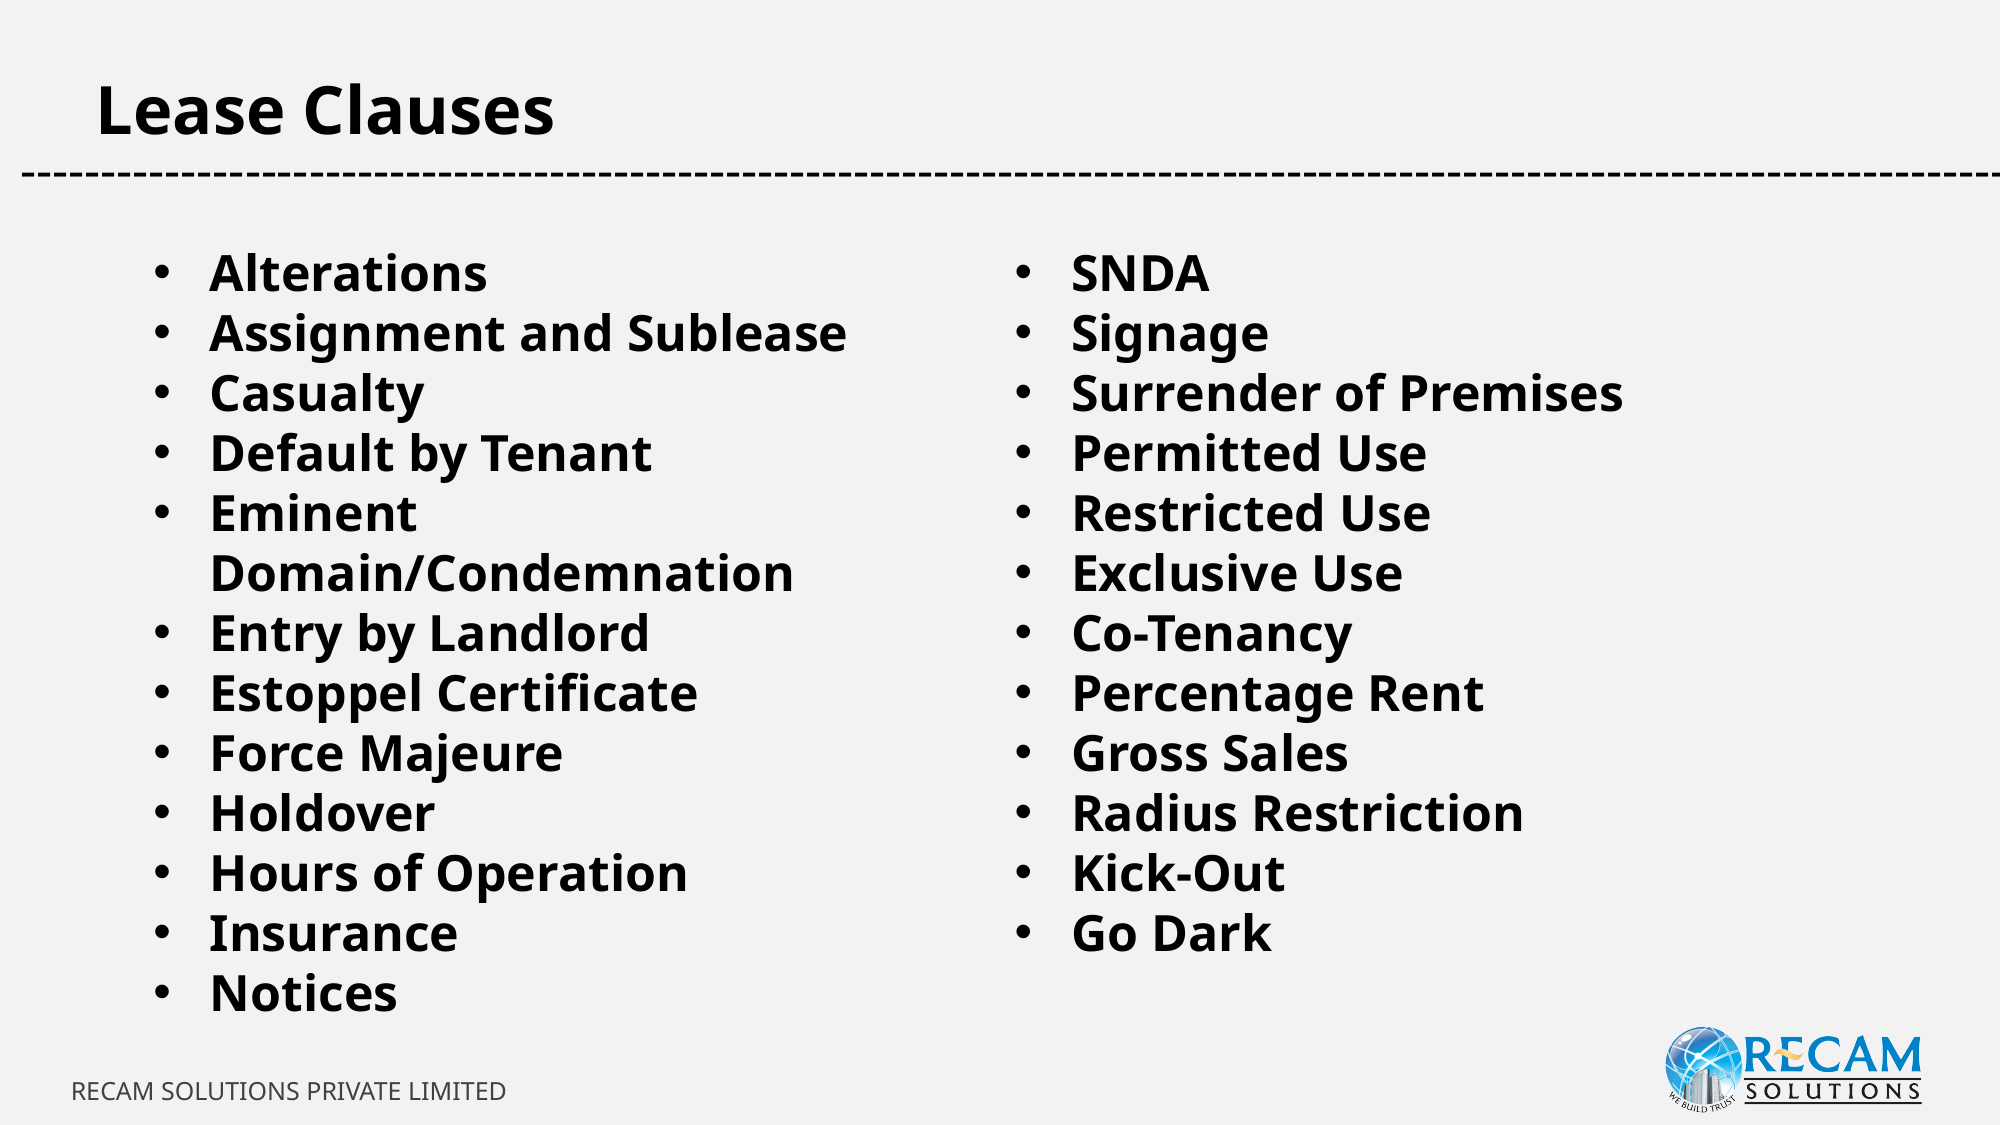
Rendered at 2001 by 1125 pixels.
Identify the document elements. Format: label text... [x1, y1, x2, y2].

footer RECAM SOLUTIONS PRIVATE LIMITED [70, 1073, 971, 1107]
text_box ----------------------------------------------------------------------------------------------------------------------------- [6, 131, 2000, 207]
text_box SNDA Signage Surrender of Premises Permitted Use Restricted Use Exclusive Use Co-Tenancy Percentage Rent Gross Sales Radius Restriction Kick-Out Go Dark [999, 234, 1812, 969]
picture [1652, 1014, 1935, 1125]
text_box Alterations Assignment and Sublease Casualty Default by Tenant Eminent Domain/Condemnation Entry by Landlord Estoppel Certificate Force Majeure Holdover Hours of Operation Insurance Notices [138, 234, 951, 1029]
text_box Lease Clauses [80, 60, 1340, 131]
